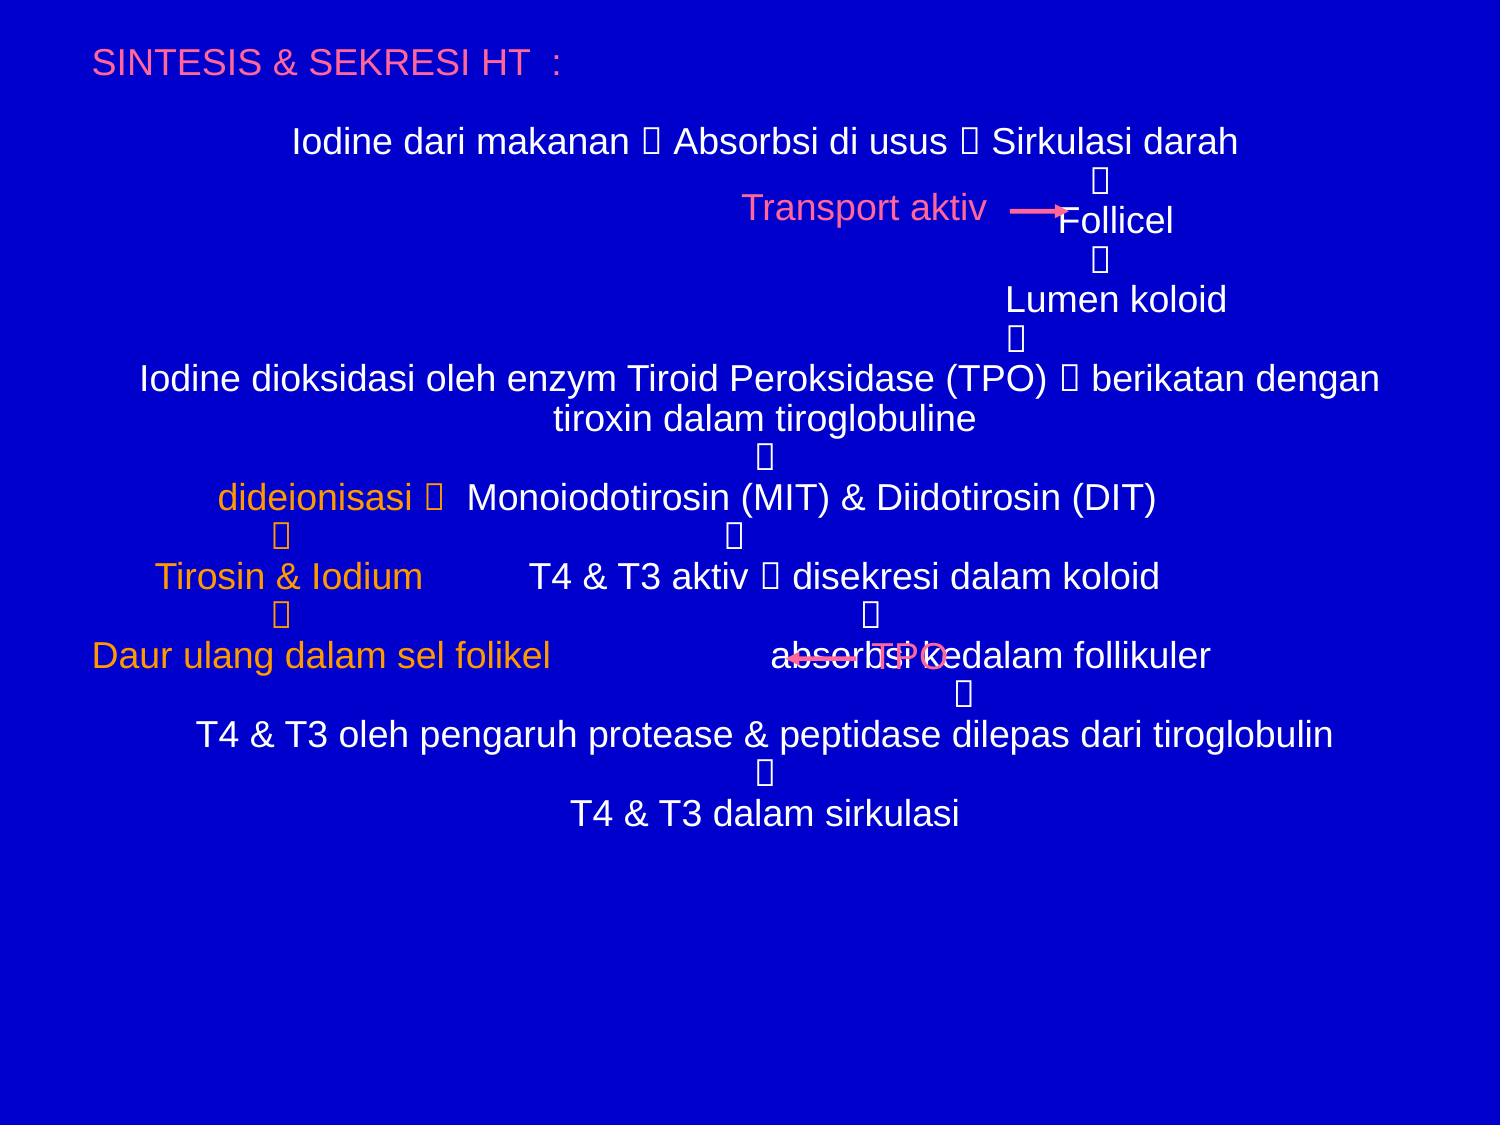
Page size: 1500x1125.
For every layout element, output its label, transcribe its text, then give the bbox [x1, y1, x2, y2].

text_box [785, 652, 856, 665]
text_box TPO [856, 624, 975, 685]
text_box [1009, 205, 1069, 218]
text_box Transport aktiv [726, 175, 1022, 236]
text_box SINTESIS & SEKRESI HT : Iodine dari makanan  Absorbsi di usus  Sirkulasi darah  Follicel  Lumen koloid  Iodine dioksidasi oleh enzym Tiroid Peroksidase (TPO)  berikatan dengan tiroxin dalam tiroglobuline  dideionisasi  Monoiodotirosin (MIT) & Diidotirosin (DIT)   Tirosin & Iodium T4 & T3 aktiv  disekresi dalam koloid   Daur ulang dalam sel folikel absorbsi kedalam follikuler  T4 & T3 oleh pengaruh protease & peptidase dilepas dari tiroglobulin  T4 & T3 dalam sirkulasi [76, 46, 1454, 840]
